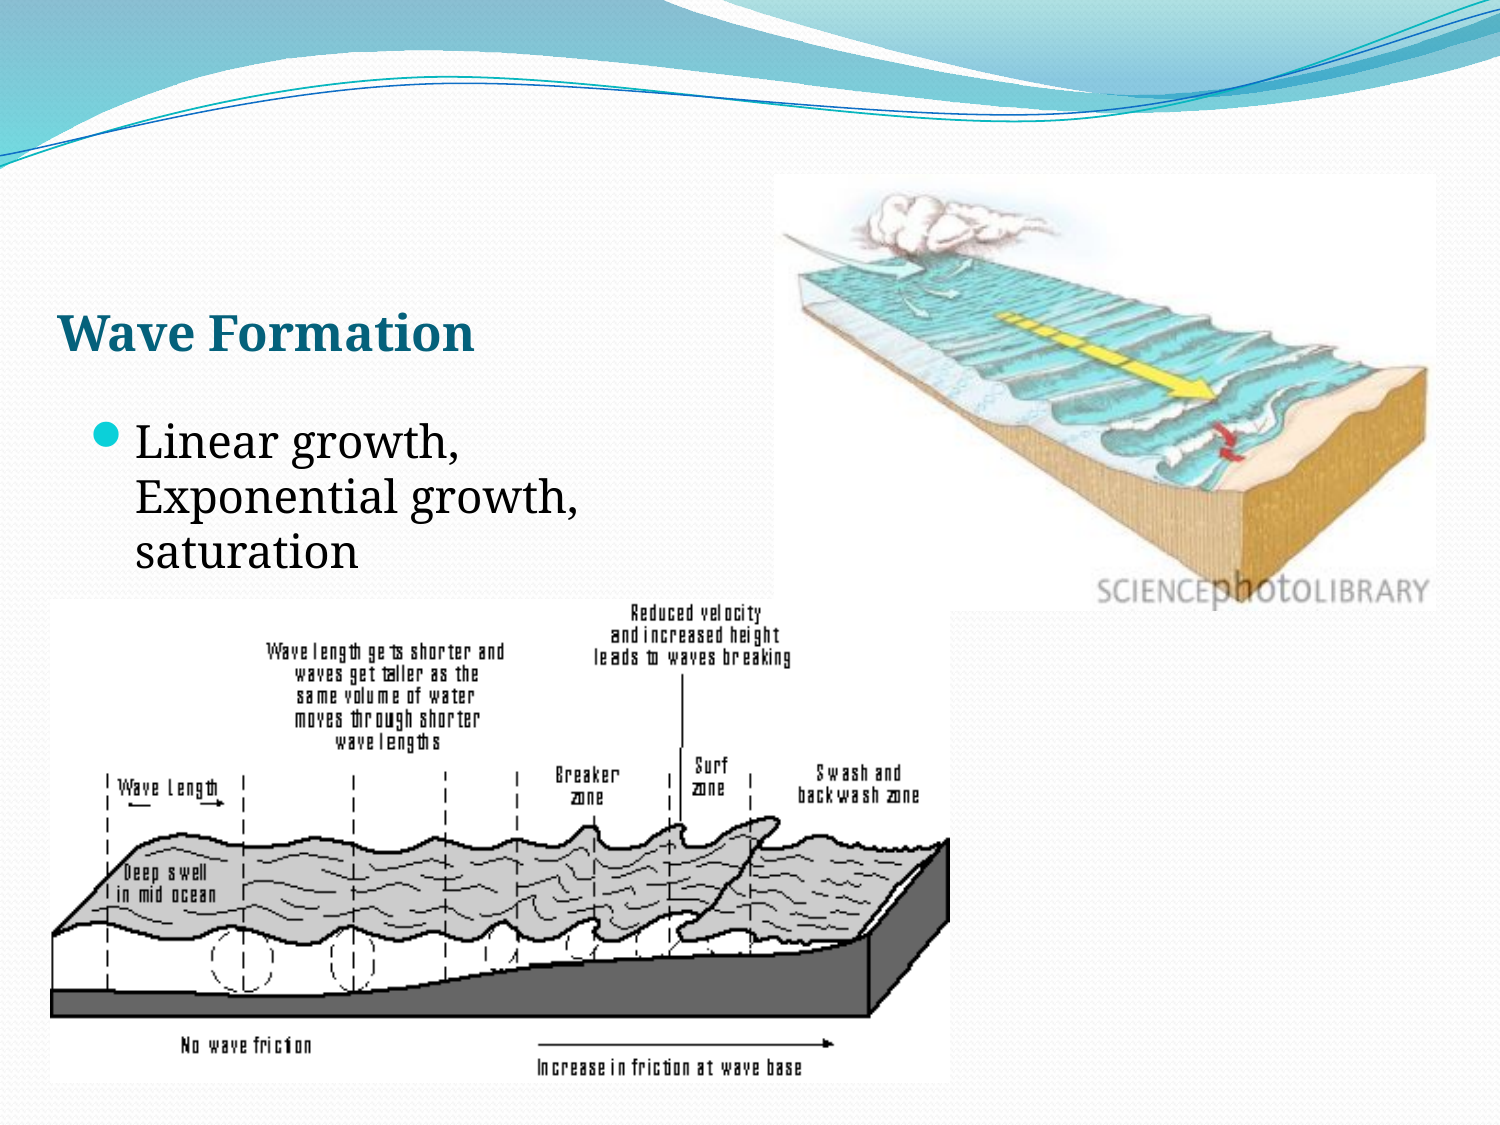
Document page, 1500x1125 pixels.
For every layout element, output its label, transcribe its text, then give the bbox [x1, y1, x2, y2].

picture [774, 174, 1436, 612]
list Linear growth, Exponential growth, saturation [75, 412, 738, 598]
picture [49, 599, 951, 1084]
list Wave Formation [50, 249, 738, 413]
